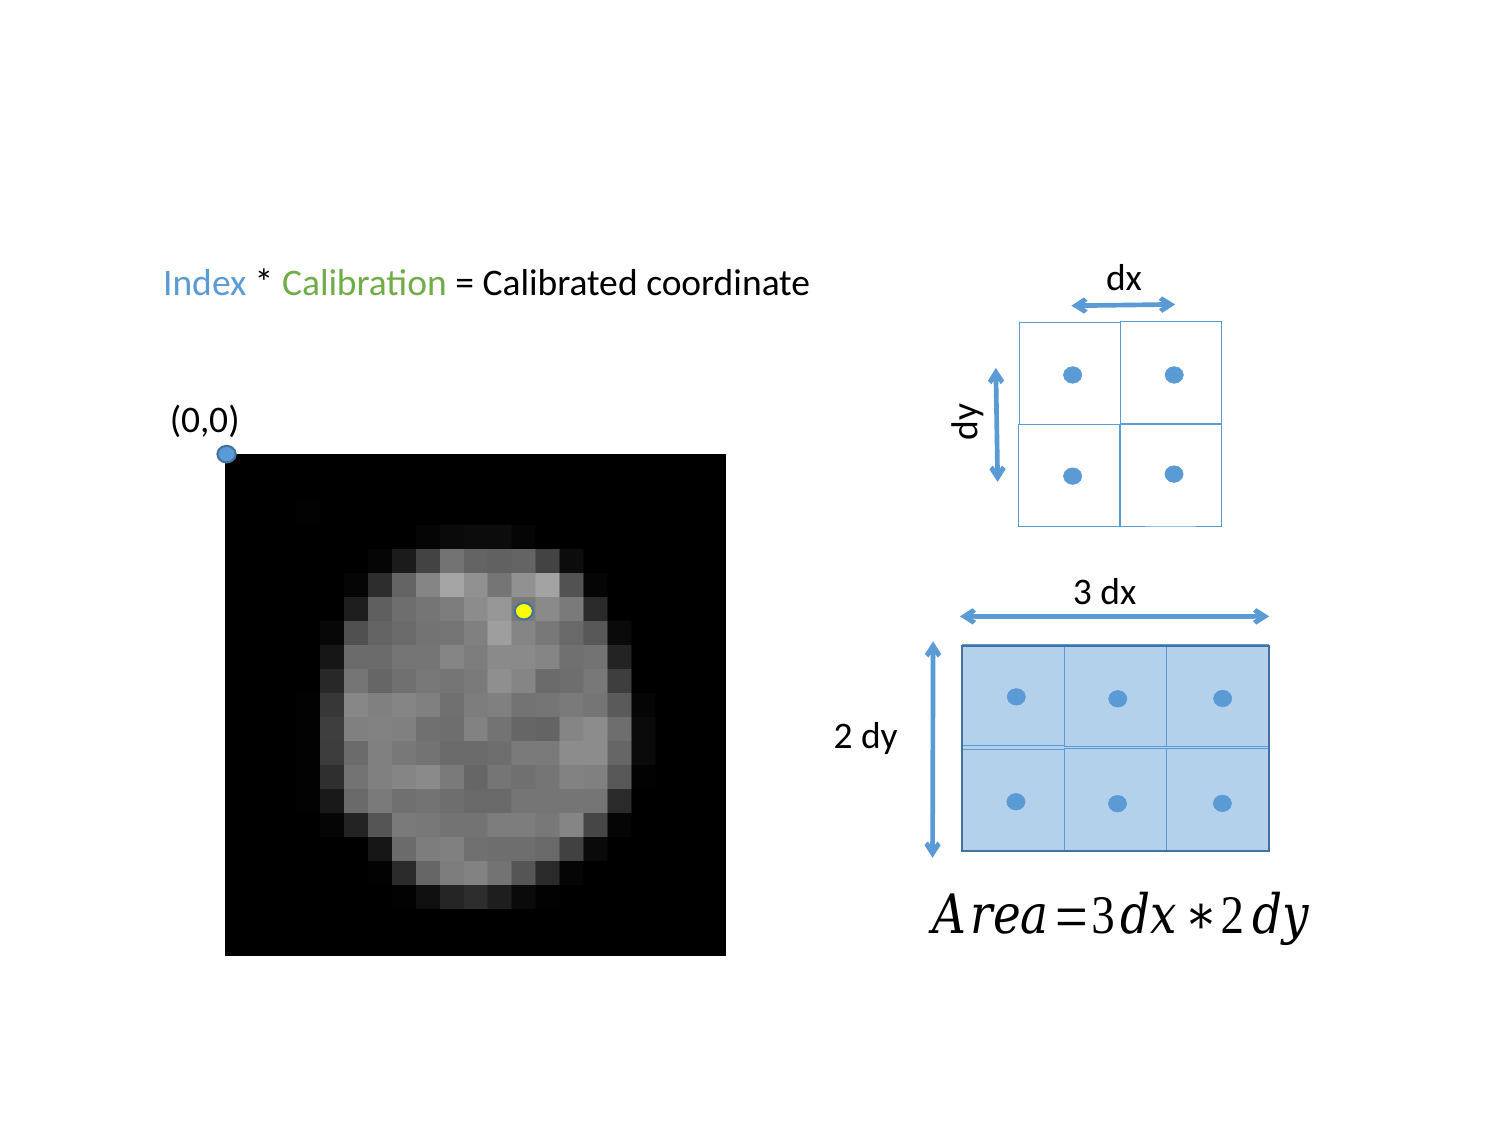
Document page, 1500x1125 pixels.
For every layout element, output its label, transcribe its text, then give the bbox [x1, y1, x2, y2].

text_box [1062, 466, 1083, 486]
text_box [961, 645, 1270, 852]
text_box [1018, 321, 1119, 424]
text_box dx [1091, 245, 1158, 303]
text_box [1062, 365, 1083, 385]
text_box 3 dx [1058, 559, 1152, 616]
text_box [1017, 424, 1118, 527]
text_box [216, 448, 237, 464]
text_box [1163, 365, 1185, 385]
text_box Index * Calibration = Calibrated coordinate [148, 250, 826, 311]
text_box [1163, 464, 1185, 484]
text_box [1118, 423, 1222, 527]
text_box (0,0) [155, 387, 255, 448]
picture [225, 454, 726, 956]
text_box [1119, 321, 1223, 425]
text_box 2 dy [818, 703, 913, 764]
text_box dy [932, 388, 993, 455]
